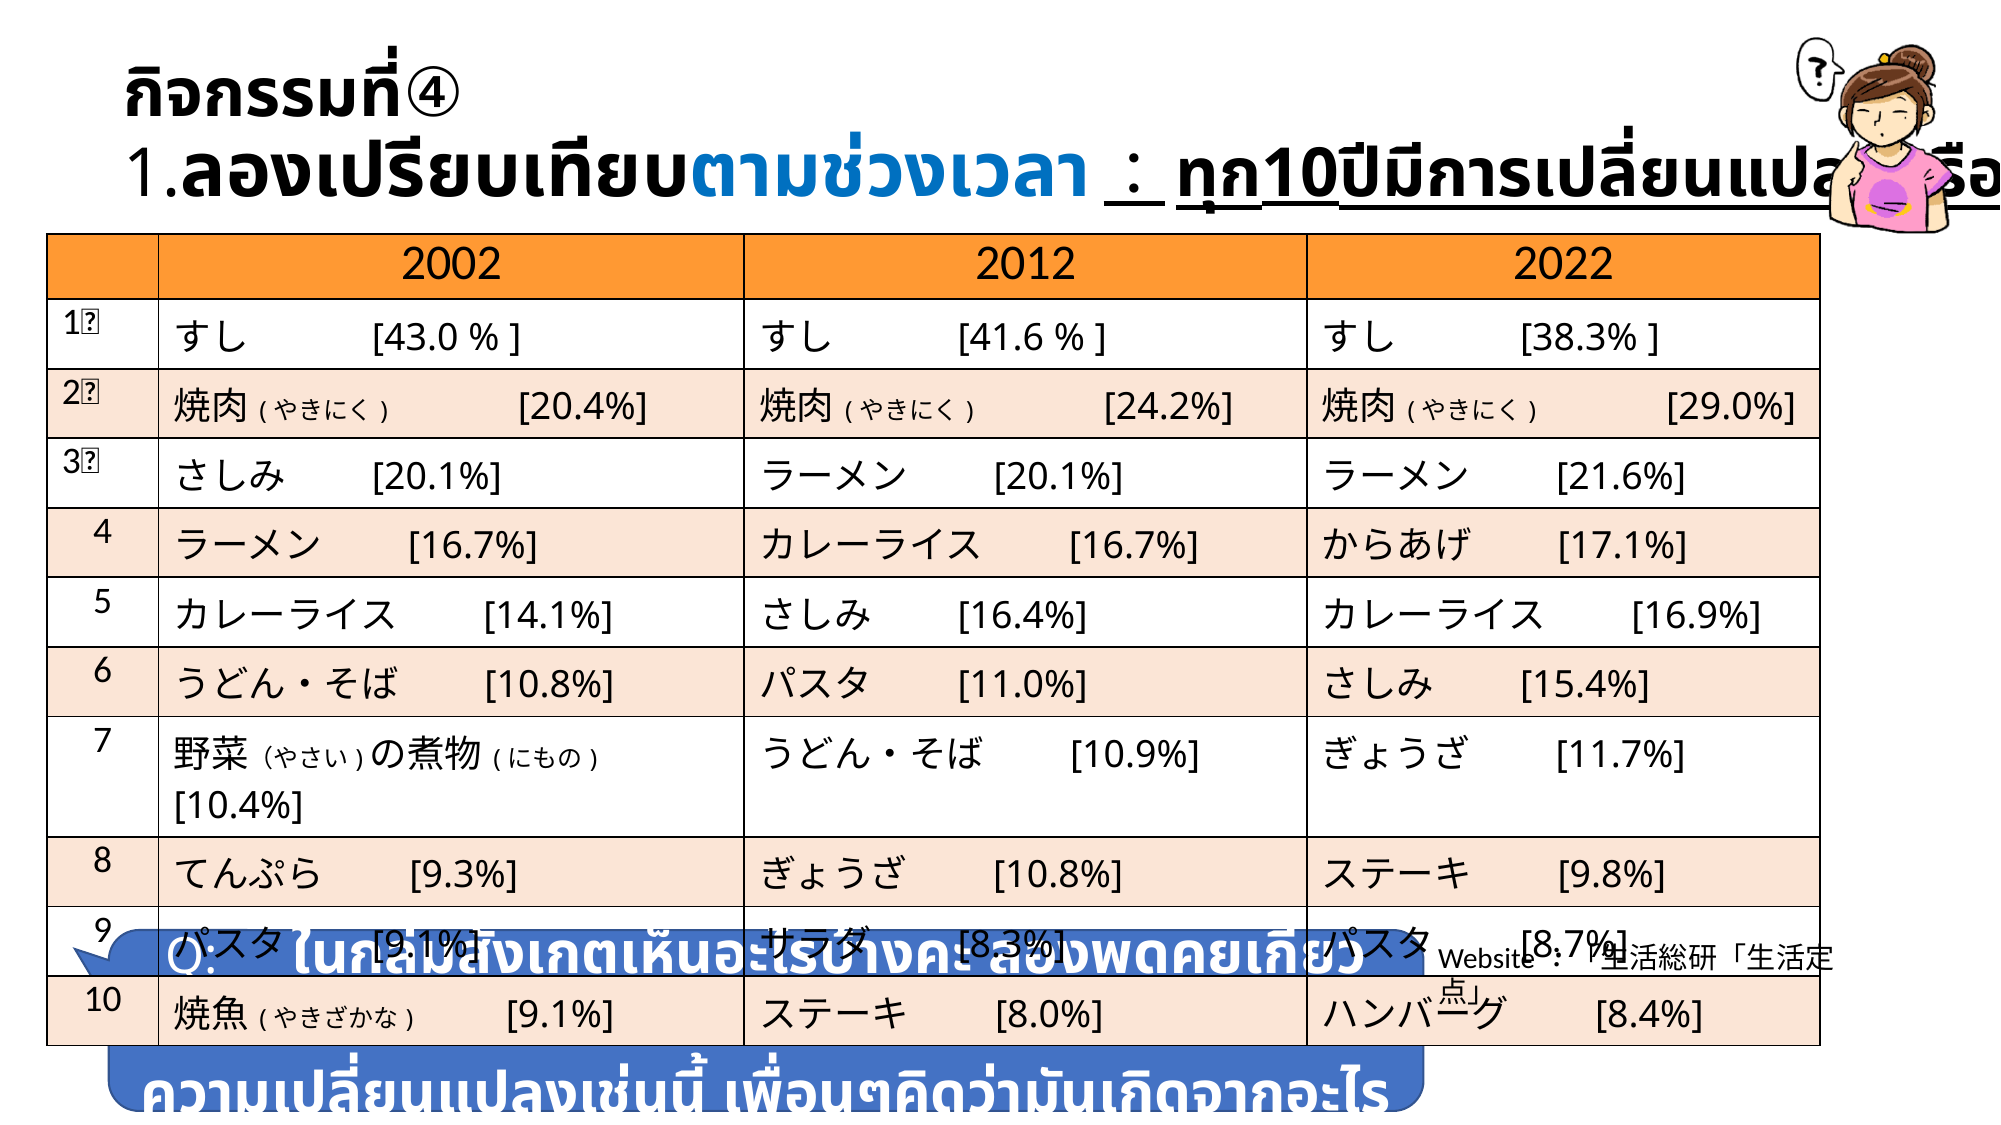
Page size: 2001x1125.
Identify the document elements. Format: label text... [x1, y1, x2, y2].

table_header 2022 [1308, 235, 1819, 298]
title กิจกรรมที่④ 1.ลองเปรียบเทียบตามช่วงเวลา：ทุก10ปีมีการเปลี่ยนแปลงหรือไม่ [108, 26, 2000, 245]
table_cell ハンバーグ [8.4%] [1308, 977, 1819, 1045]
table_cell ステーキ [9.8%] [1308, 838, 1819, 906]
table_cell からあげ [17.1%] [1308, 509, 1819, 576]
table_cell 焼肉(やきにく) [29.0%] [1308, 370, 1819, 437]
table_cell サラダ [8.3%] [745, 907, 1306, 975]
table_cell さしみ [20.1%] [159, 439, 743, 507]
table_cell ぎょうざ [11.7%] [1308, 717, 1819, 836]
table_cell すし [43.0 % ] [159, 300, 743, 368]
table_cell 3👑 [48, 439, 158, 507]
table_cell 10 [48, 977, 158, 1045]
table_cell 焼魚(やきざかな) [9.1%] [159, 977, 743, 1045]
table_cell パスタ [11.0%] [745, 648, 1306, 716]
table_cell 4 [48, 509, 158, 576]
text_box Website：「生活総研「生活定点」 [1423, 931, 1869, 1017]
table_cell 焼肉(やきにく) [24.2%] [745, 370, 1306, 437]
table_cell さしみ [15.4%] [1308, 648, 1819, 716]
table_cell ラーメン [16.7%] [159, 509, 743, 576]
table_cell うどん・そば [10.9%] [745, 717, 1306, 836]
picture [1795, 36, 1954, 234]
table_cell パスタ [8.7%] [1308, 907, 1819, 975]
table_header 2012 [745, 235, 1306, 298]
table_cell 9 [48, 907, 158, 975]
table_cell 焼肉(やきにく) [20.4%] [159, 370, 743, 437]
table_cell すし [38.3% ] [1308, 300, 1819, 368]
table_cell 1👑 [48, 300, 158, 368]
table_cell さしみ [16.4%] [745, 578, 1306, 646]
table_cell カレーライス [14.1%] [159, 578, 743, 646]
table_cell 8 [48, 838, 158, 906]
table_cell カレーライス [16.9%] [1308, 578, 1819, 646]
table_cell カレーライス [16.7%] [745, 509, 1306, 576]
table_cell 7 [48, 717, 158, 836]
table_cell ラーメン [20.1%] [745, 439, 1306, 507]
table_cell ステーキ [8.0%] [745, 977, 1306, 1045]
table_cell 5 [48, 578, 158, 646]
table_cell 2👑 [48, 370, 158, 437]
table_cell 野菜（やさい)の煮物(にもの) [10.4%] [159, 717, 743, 836]
text_box Q: ในกลุ่มสังเกตเห็นอะไรบ้างคะ ลองพูดคุยเกี่ยวกับสิ่งที่สังเกตเห็นกัน ความเปลี่ยนแปลงเช่นนี้ เพื่อนๆคิดว่ามันเกิดจากอะไร [107, 1046, 1425, 1112]
table_header [48, 235, 158, 298]
table_cell てんぷら [9.3%] [159, 838, 743, 906]
table_cell すし [41.6 % ] [745, 300, 1306, 368]
table_cell 6 [48, 648, 158, 716]
table_cell パスタ [9.1%] [159, 907, 743, 975]
table_cell ラーメン [21.6%] [1308, 439, 1819, 507]
table_cell ぎょうざ [10.8%] [745, 838, 1306, 906]
table_cell うどん・そば [10.8%] [159, 648, 743, 716]
table_header 2002 [159, 235, 743, 298]
